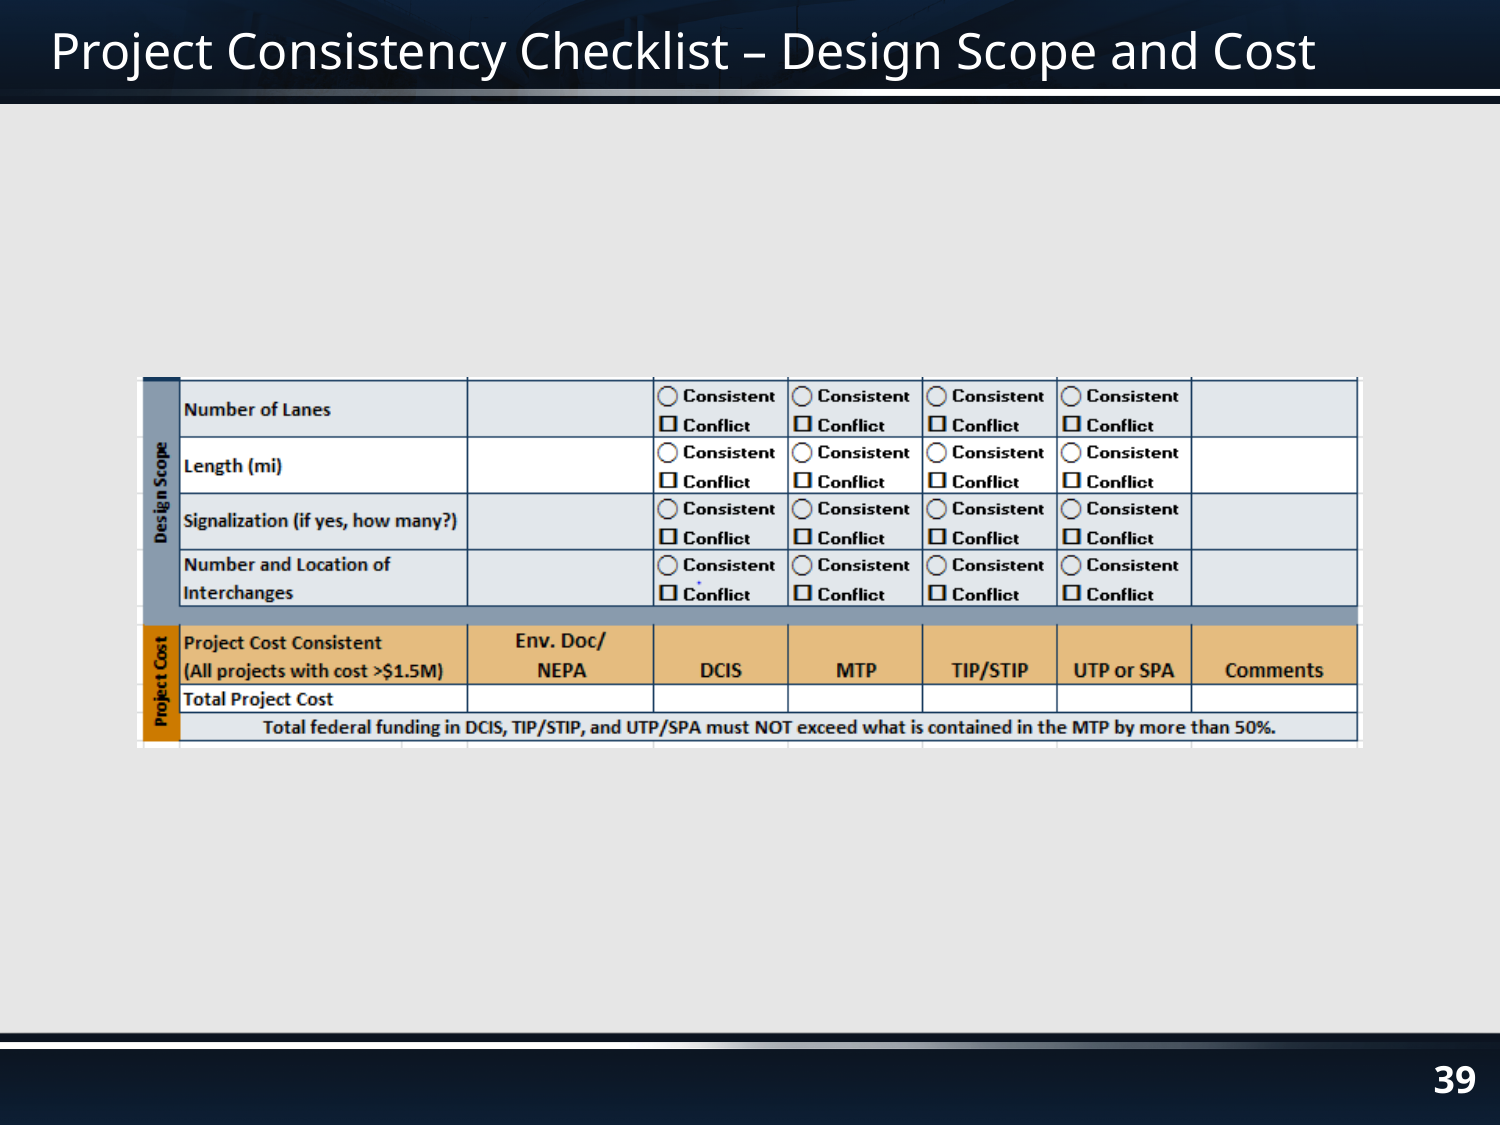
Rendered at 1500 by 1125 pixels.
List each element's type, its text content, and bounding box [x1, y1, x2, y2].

title Project Consistency Checklist – Design Scope and Cost [50, 12, 1421, 89]
picture [137, 377, 1363, 748]
picture [0, 0, 1500, 104]
picture [0, 1032, 1500, 1125]
